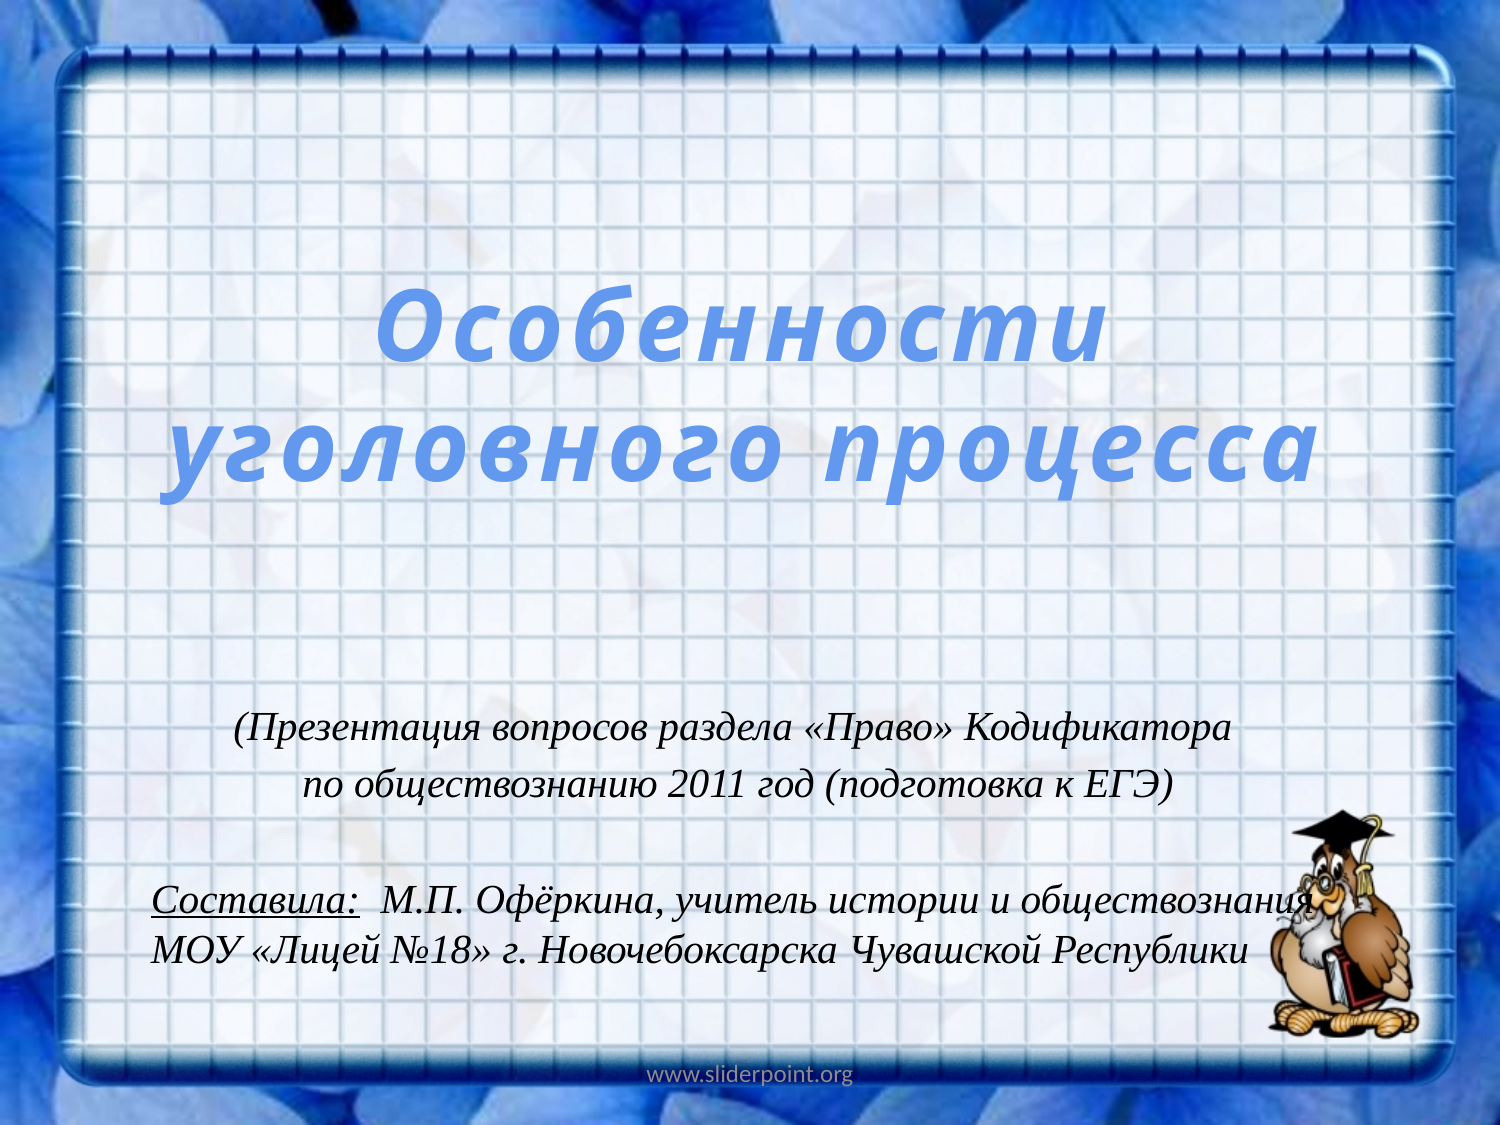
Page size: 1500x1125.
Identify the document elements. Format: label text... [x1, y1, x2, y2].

footer www.sliderpoint.org [512, 1042, 988, 1103]
title Особенности уголовного процесса [100, 172, 1388, 591]
picture [0, 0, 1500, 1125]
subtitle (Презентация вопросов раздела «Право» Кодификатора по обществознанию 2011 год (подготовка к ЕГЭ) Составила: М.П. Офёркина, учитель истории и обществознания МОУ «Лицей №18» г. Новочебоксарска Чувашской Республики [135, 633, 1341, 1012]
